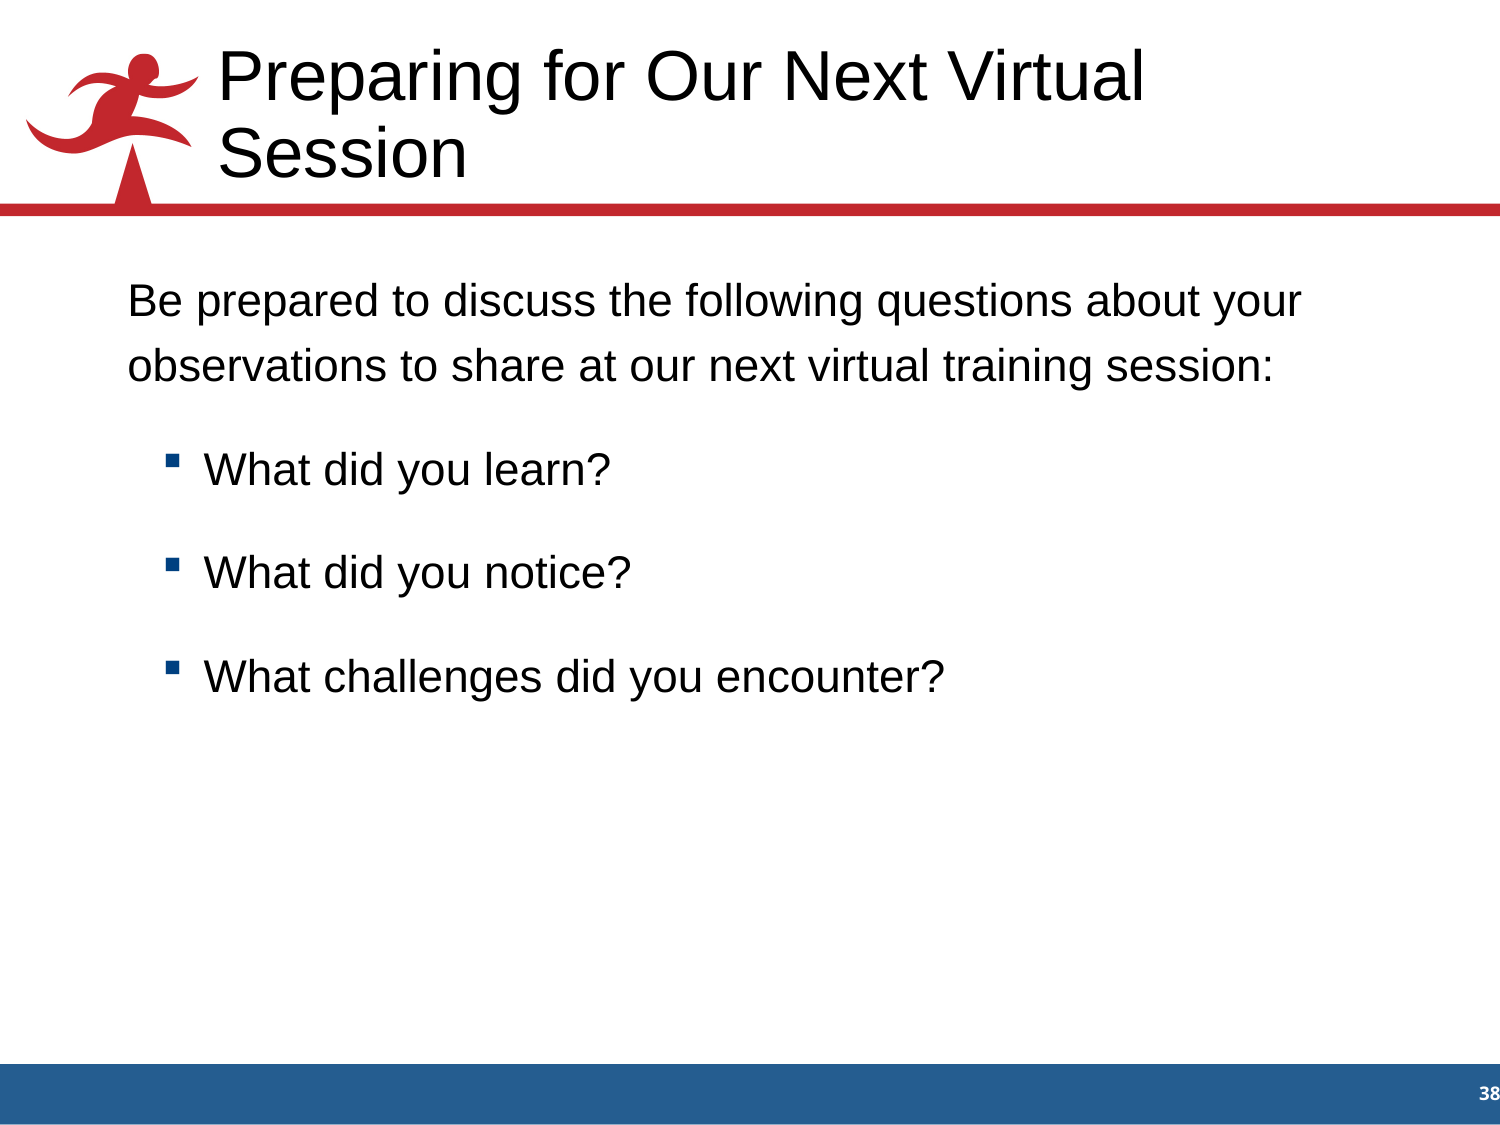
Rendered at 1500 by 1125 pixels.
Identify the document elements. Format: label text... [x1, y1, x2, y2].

picture [0, 0, 1500, 1125]
list Be prepared to discuss the following questions about your observations to share at our next virtual training session: What did you learn? What did you notice? What challenges did you encounter? [112, 251, 1370, 949]
title Preparing for Our Next Virtual Session [202, 89, 1425, 200]
